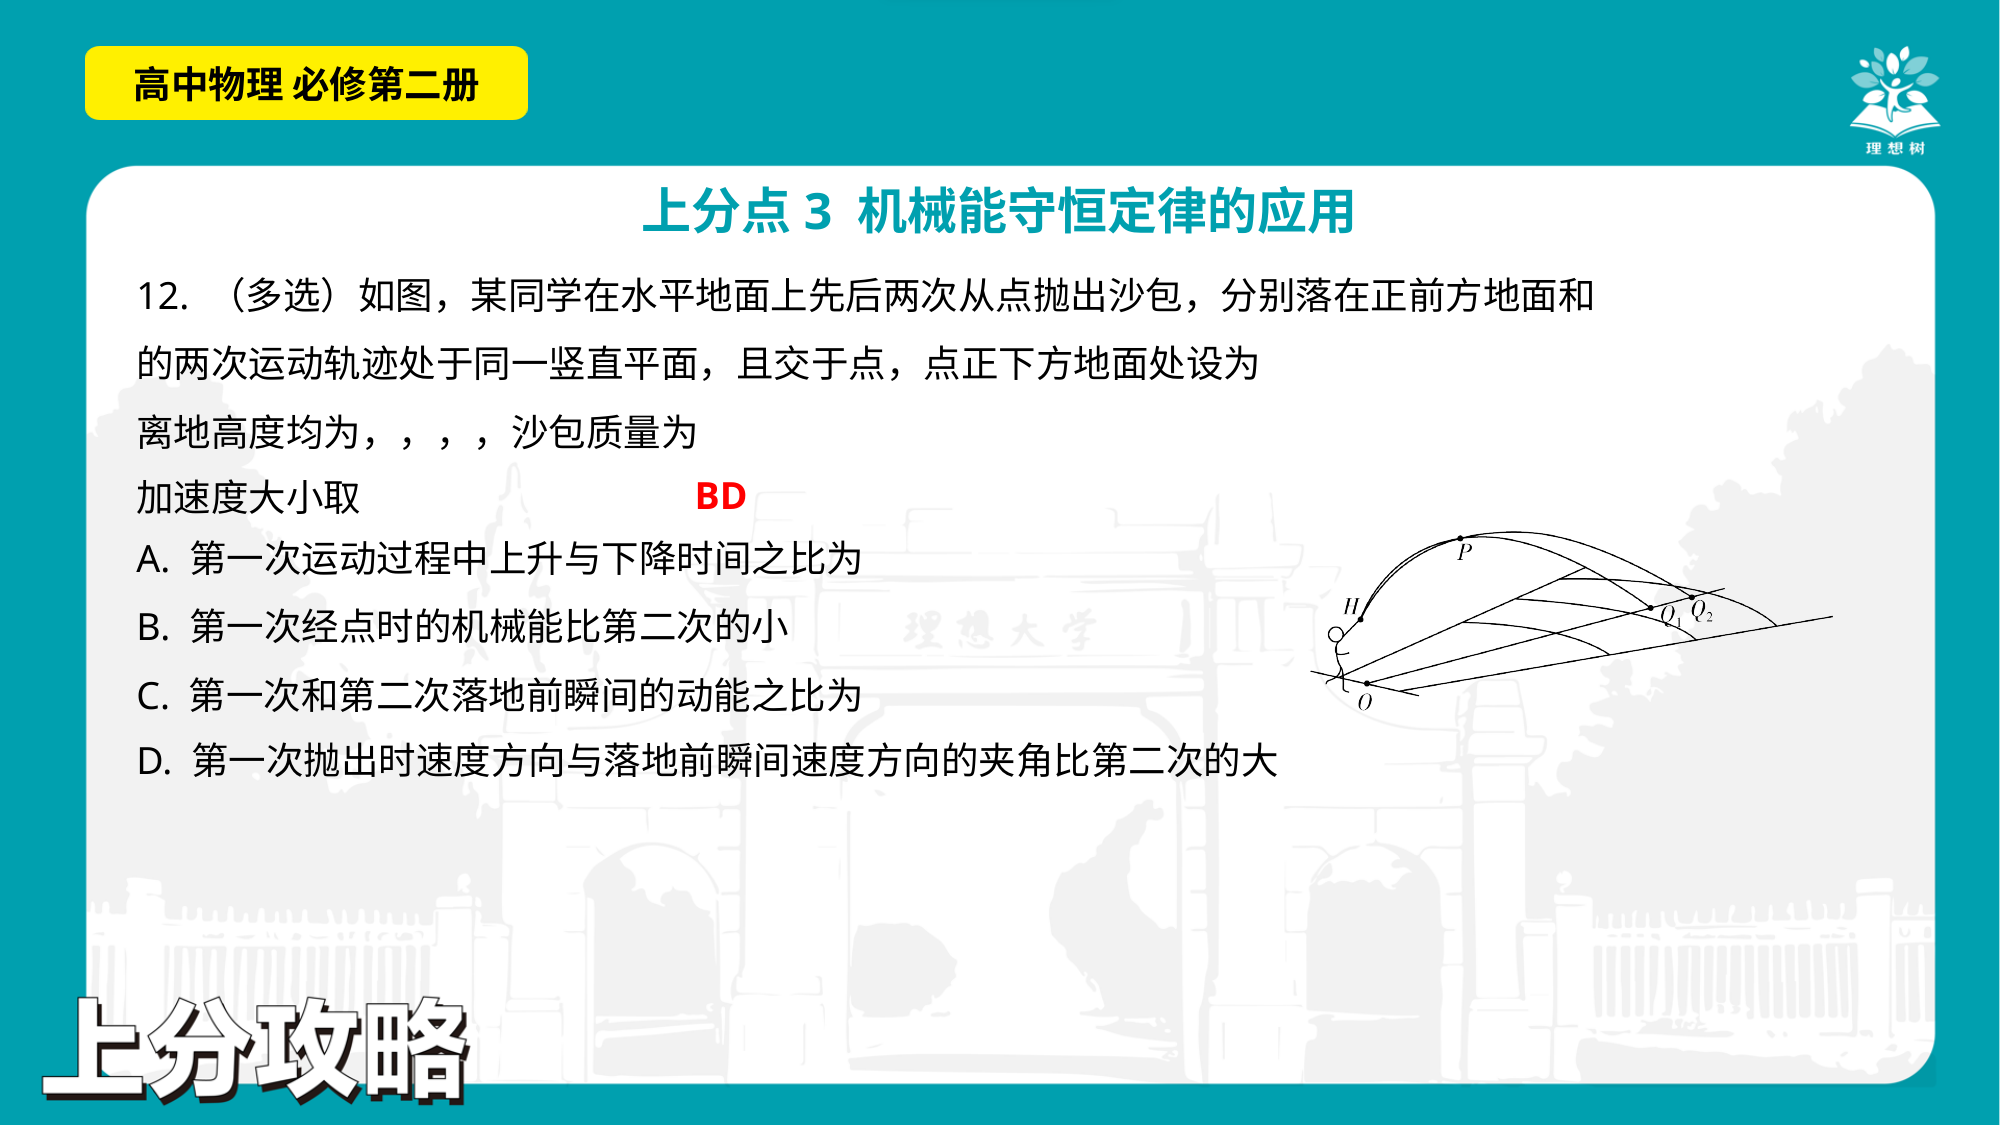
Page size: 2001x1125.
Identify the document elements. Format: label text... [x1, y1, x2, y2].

picture [0, 0, 2000, 1125]
text_box BD [680, 452, 762, 511]
